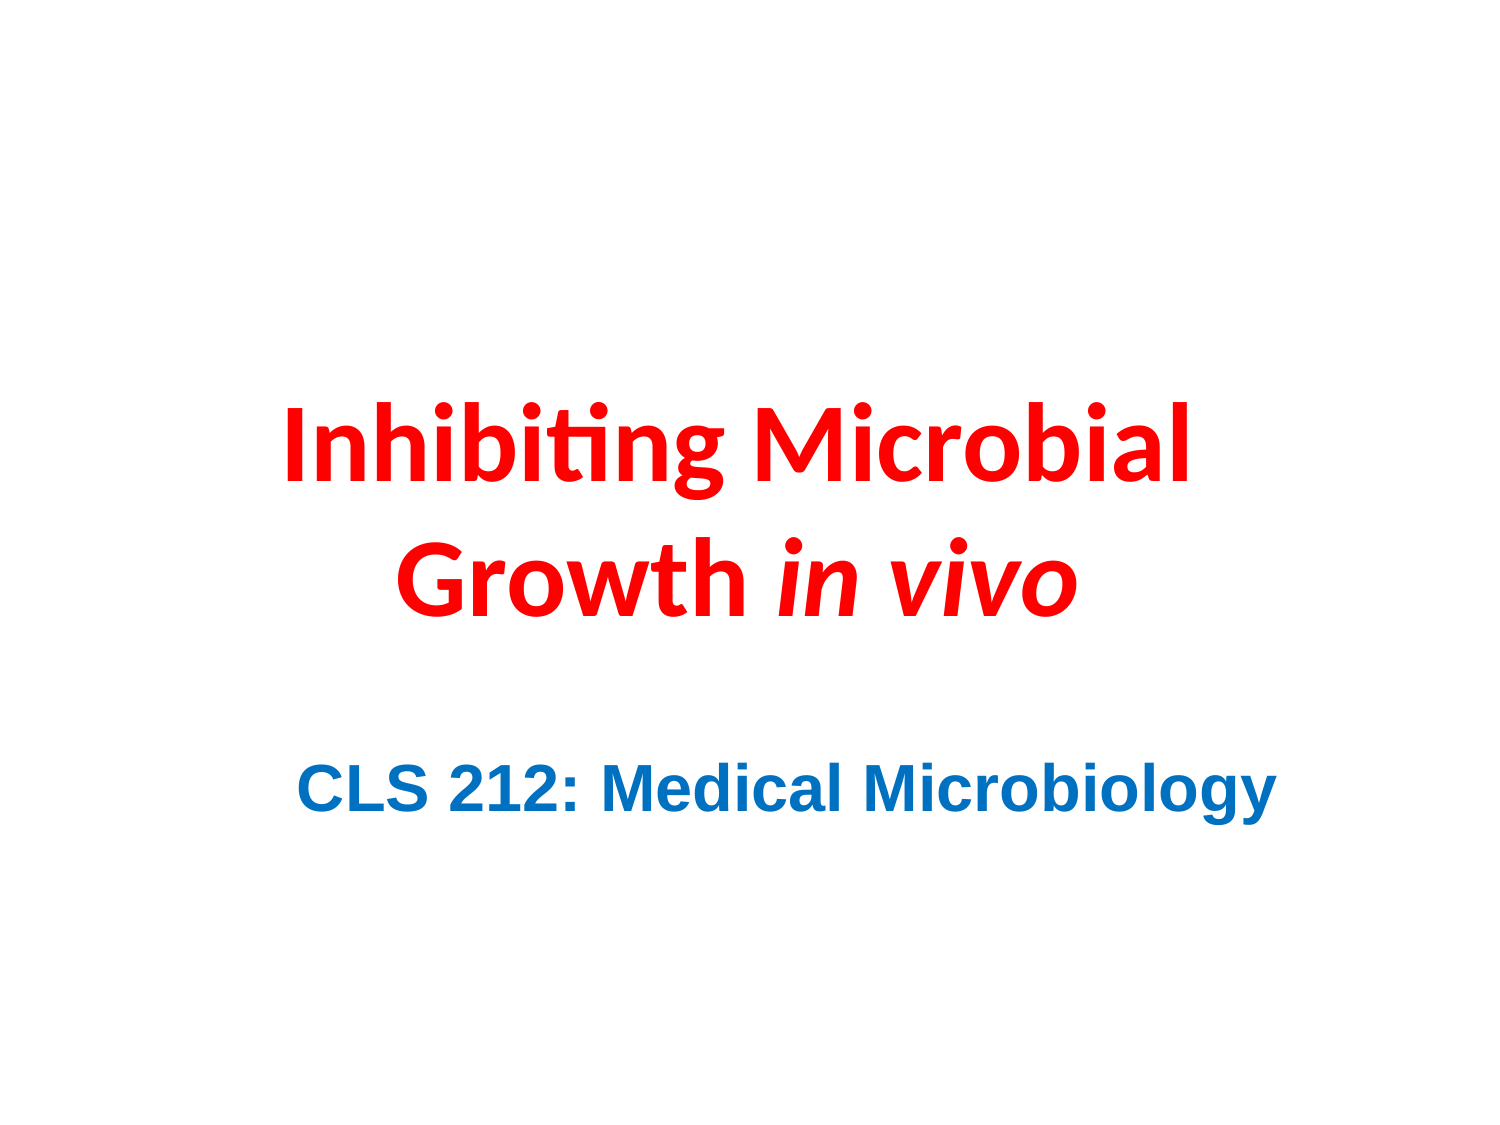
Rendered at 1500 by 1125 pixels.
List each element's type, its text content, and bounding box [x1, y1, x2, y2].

subtitle CLS 212: Medical Microbiology [262, 737, 1313, 961]
title Inhibiting Microbial Growth in vivo [100, 361, 1376, 648]
